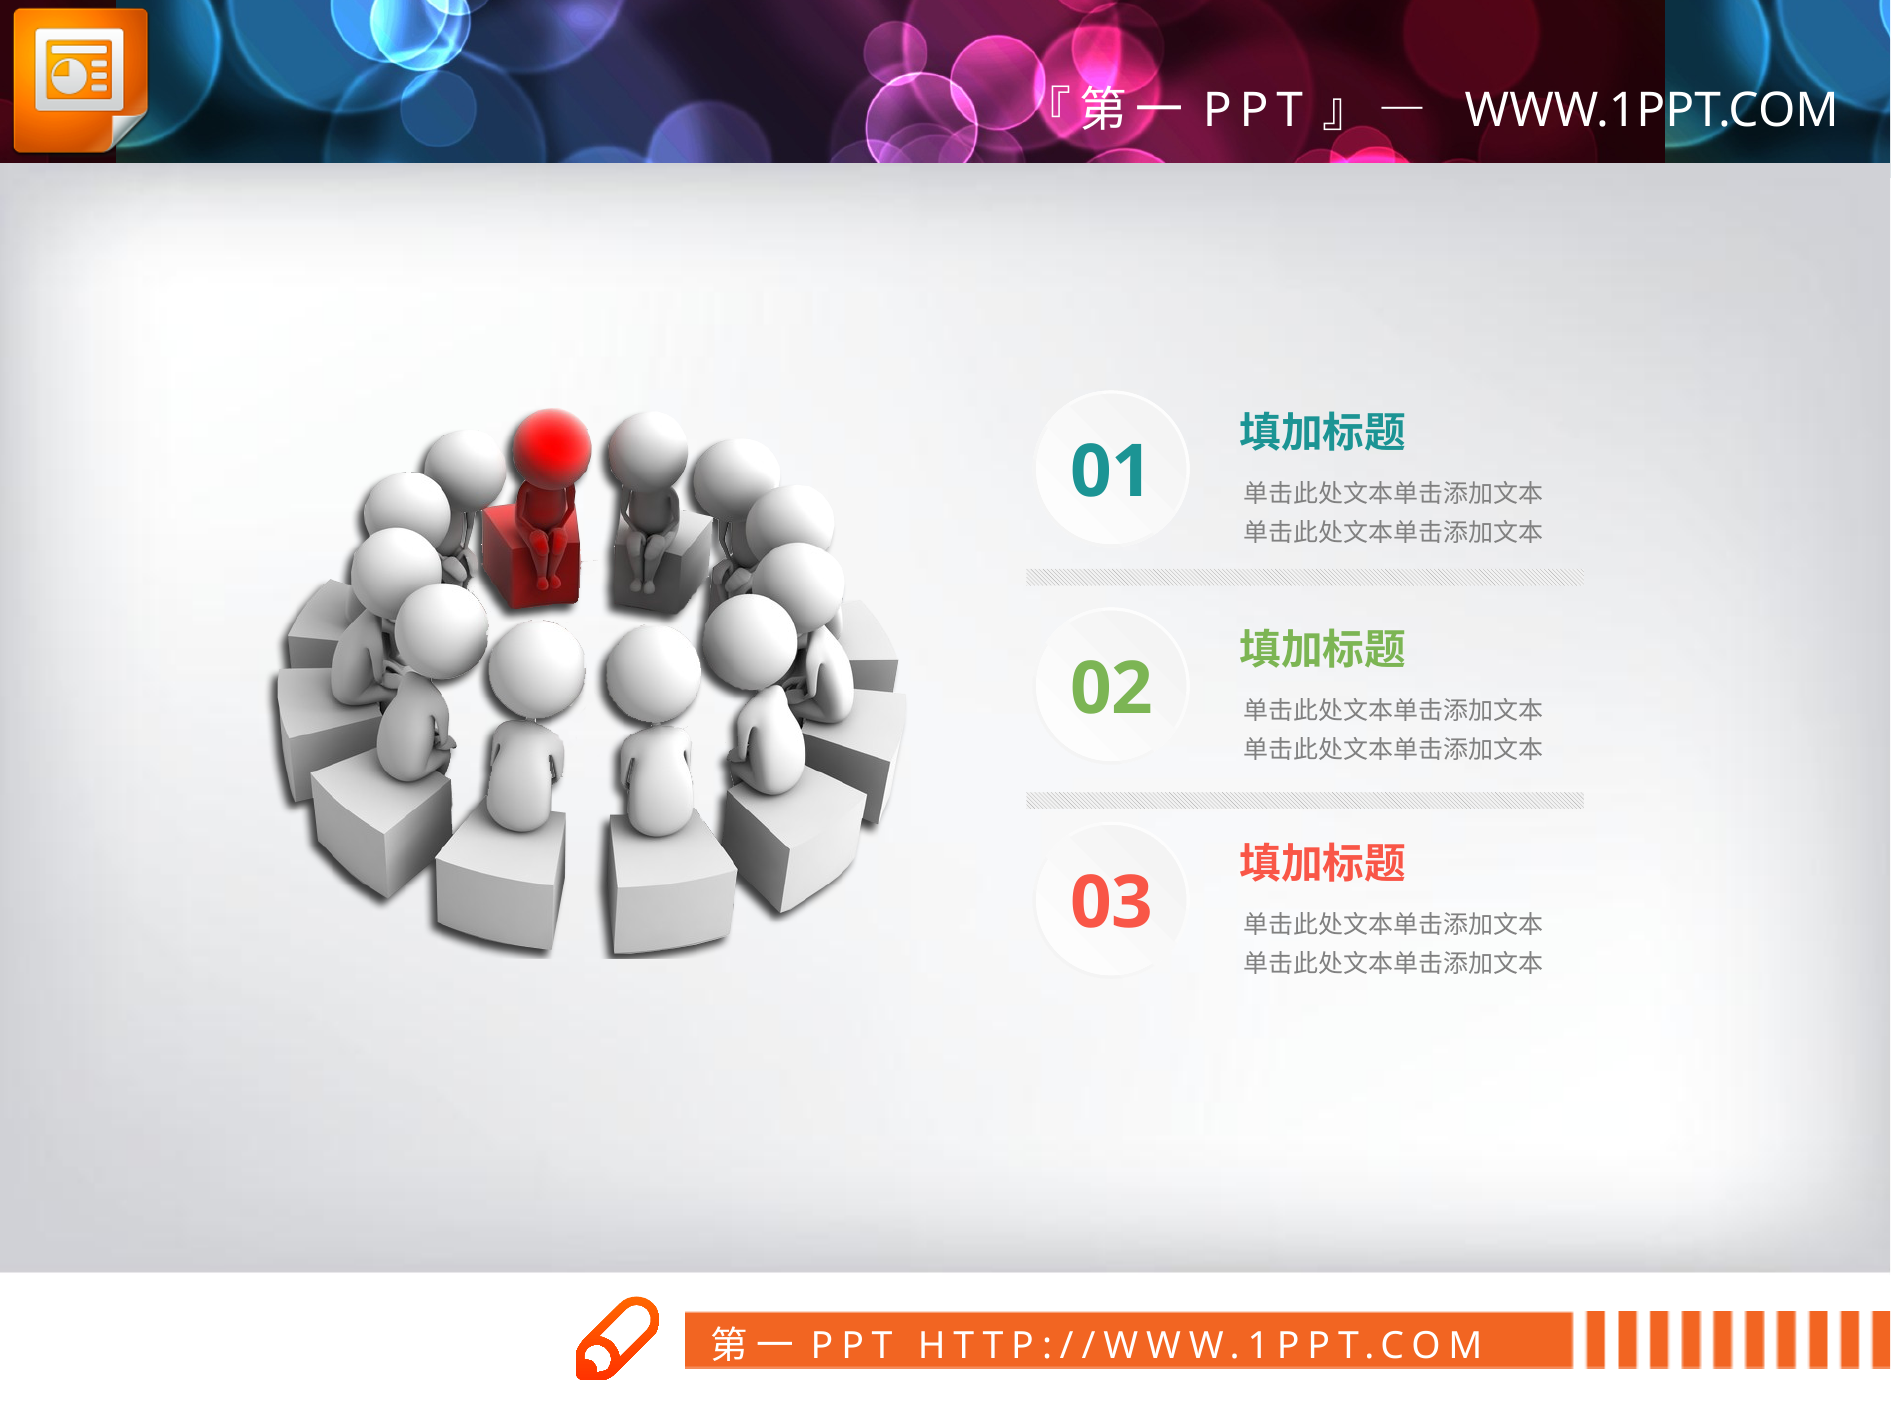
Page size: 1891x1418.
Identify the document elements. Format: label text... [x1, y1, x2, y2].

text_box 填加标题 [1239, 612, 1613, 673]
text_box 单击此处文本单击添加文本单击此处文本单击添加文本 [1233, 458, 1554, 547]
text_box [1032, 607, 1190, 765]
text_box 单击此处文本单击添加文本单击此处文本单击添加文本 [1233, 890, 1554, 978]
text_box 填加标题 [1239, 827, 1554, 887]
text_box 单击此处文本单击添加文本单击此处文本单击添加文本 [1233, 675, 1554, 764]
text_box [1026, 792, 1584, 809]
text_box 填加标题 [1239, 396, 1613, 456]
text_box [1032, 821, 1190, 979]
picture [685, 1311, 1891, 1369]
text_box [1026, 568, 1584, 586]
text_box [1032, 390, 1190, 548]
picture [0, 0, 1891, 1275]
